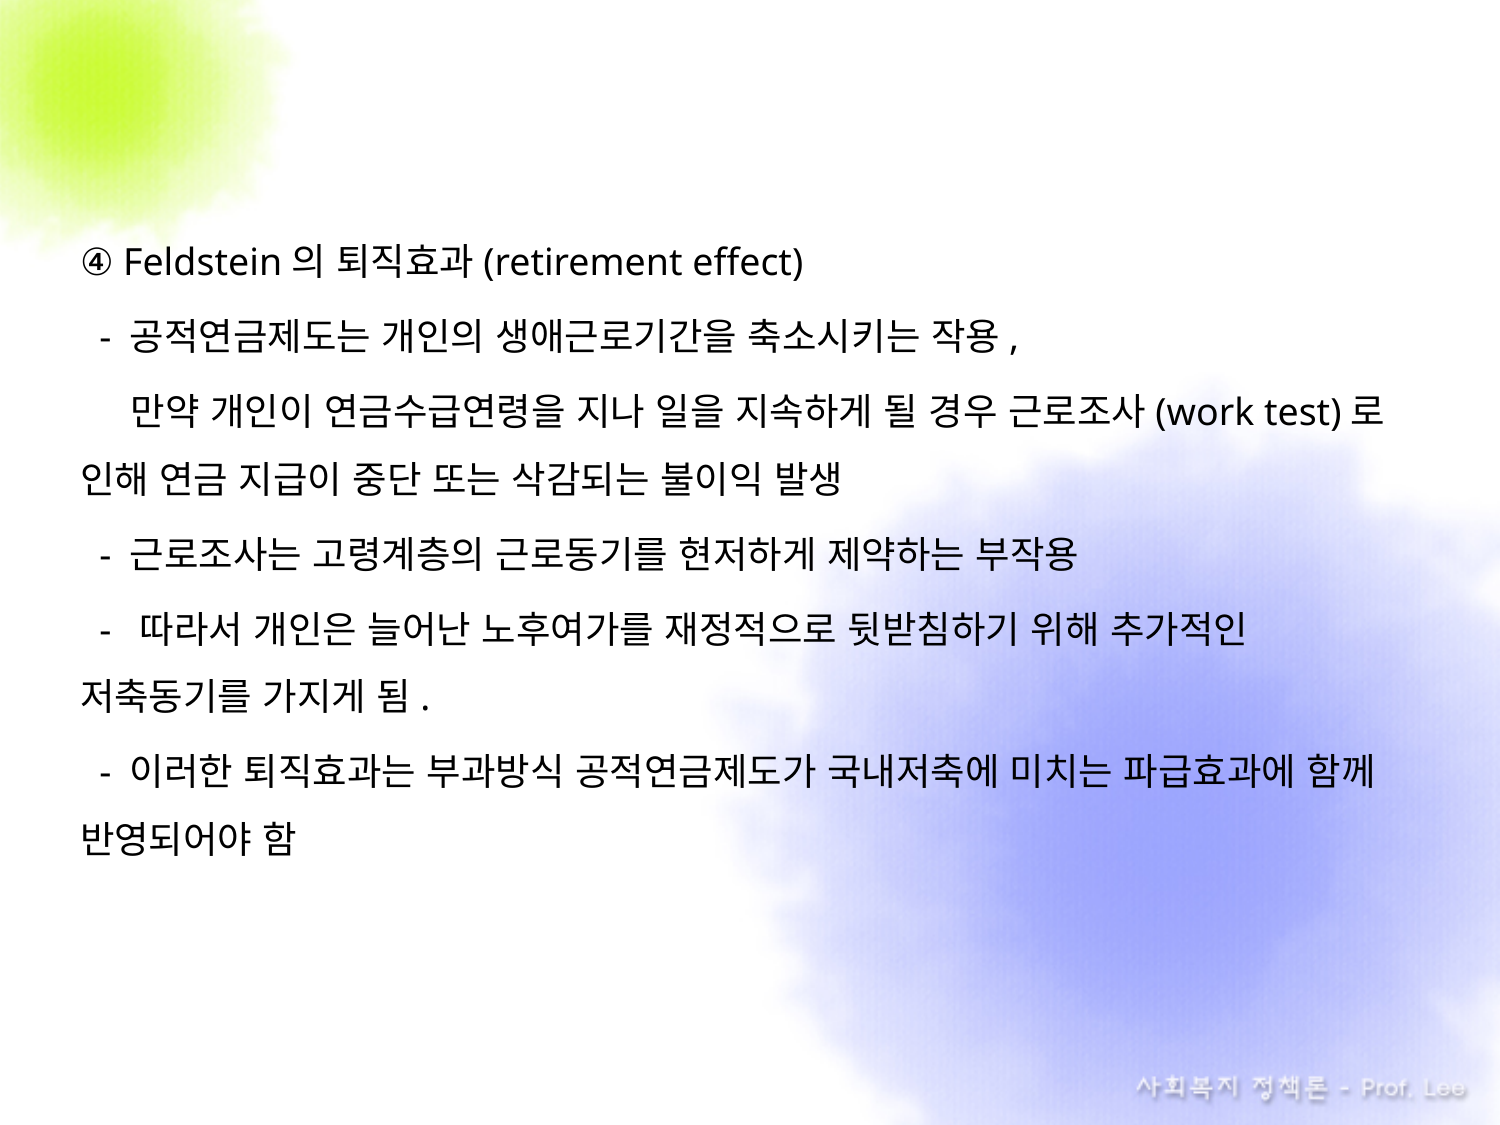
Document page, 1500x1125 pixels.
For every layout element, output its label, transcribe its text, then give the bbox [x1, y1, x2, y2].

list ④ Feldstein의 퇴직효과(retirement effect) - 공적연금제도는 개인의 생애근로기간을 축소시키는 작용, 만약 개인이 연금수급연령을 지나 일을 지속하게 될 경우 근로조사(work test)로 인해 연금 지급이 중단 또는 삭감되는 불이익 발생 - 근로조사는 고령계층의 근로동기를 현저하게 제약하는 부작용 - 따라서 개인은 늘어난 노후여가를 재정적으로 뒷받침하기 위해 추가적인 저축동기를 가지게 됨. - 이러한 퇴직효과는 부과방식 공적연금제도가 국내저축에 미치는 파급효과에 함께 반영되어야 함 [64, 208, 1436, 965]
picture [0, 0, 1500, 1125]
